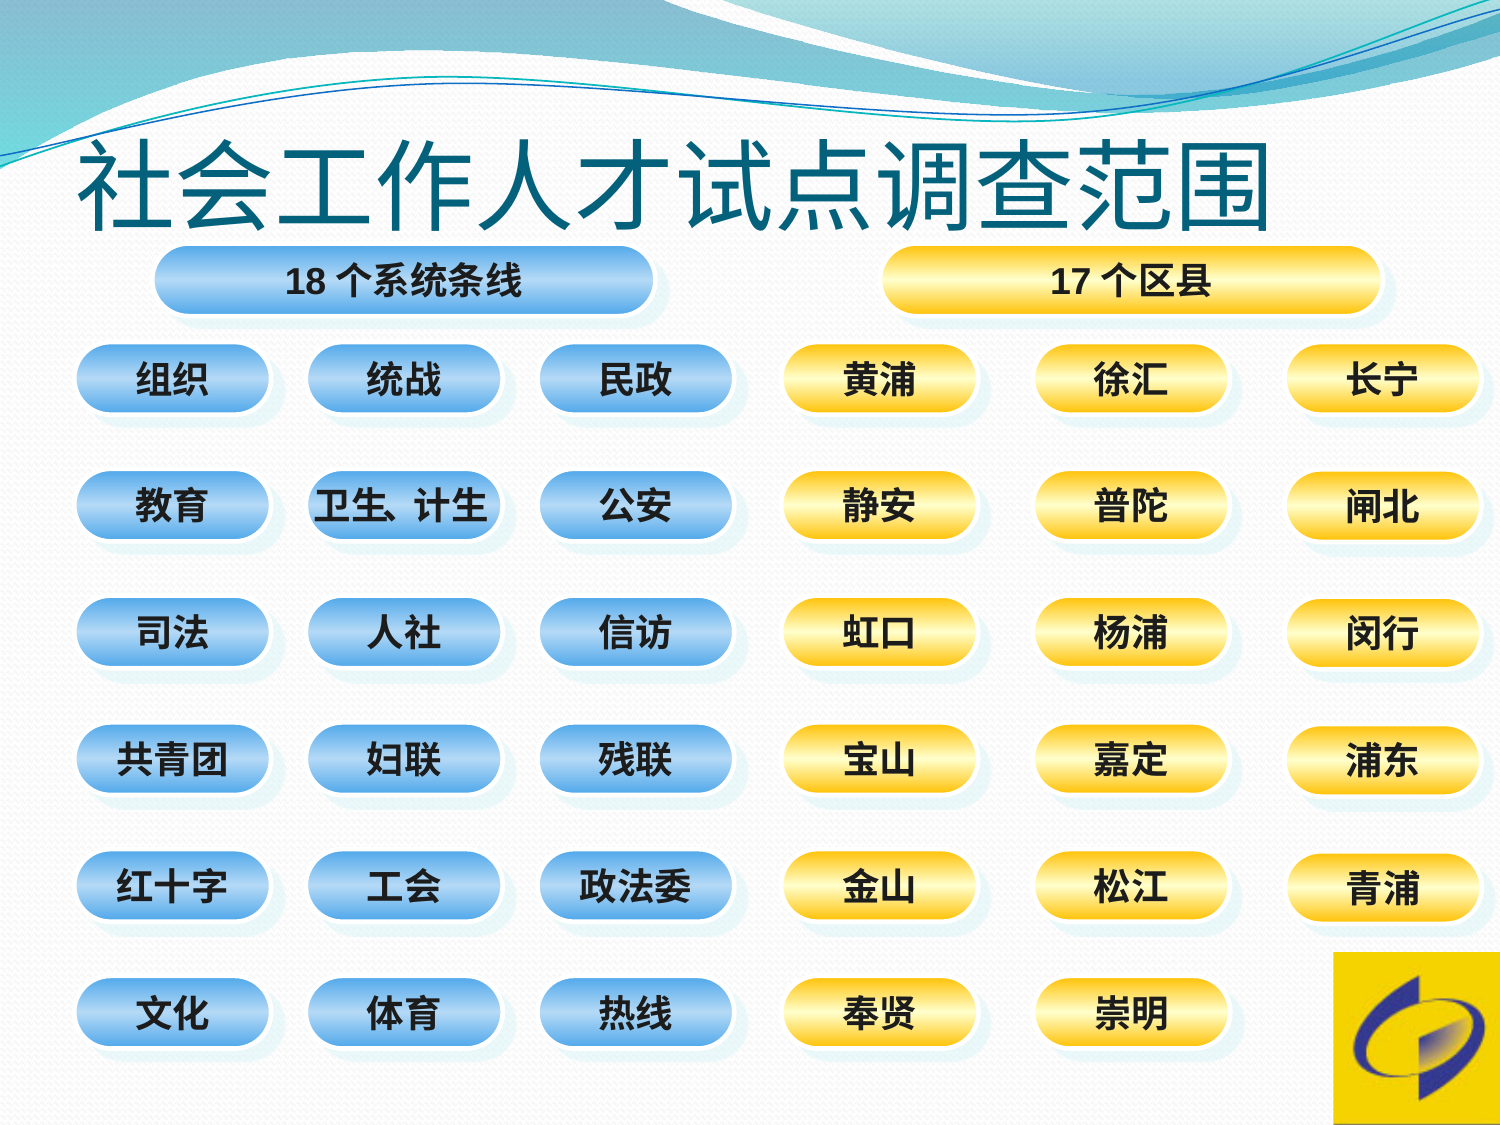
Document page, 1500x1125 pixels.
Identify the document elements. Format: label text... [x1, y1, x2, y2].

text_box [1032, 975, 1231, 1049]
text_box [288, 468, 514, 542]
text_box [1284, 596, 1482, 670]
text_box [780, 722, 979, 796]
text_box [73, 848, 272, 922]
picture [1333, 952, 1500, 1125]
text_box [1032, 468, 1231, 542]
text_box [151, 243, 656, 317]
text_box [73, 468, 272, 542]
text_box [305, 722, 503, 796]
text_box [780, 848, 979, 922]
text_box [780, 468, 979, 542]
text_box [1032, 848, 1231, 922]
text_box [537, 722, 735, 796]
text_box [305, 341, 503, 415]
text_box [1032, 595, 1231, 669]
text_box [879, 243, 1384, 317]
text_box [537, 848, 735, 922]
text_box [73, 722, 272, 796]
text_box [1032, 341, 1231, 415]
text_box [537, 975, 735, 1049]
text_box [73, 595, 272, 669]
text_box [305, 975, 503, 1049]
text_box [537, 468, 735, 542]
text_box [1032, 722, 1231, 796]
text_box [537, 595, 735, 669]
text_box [73, 975, 272, 1049]
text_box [305, 848, 503, 922]
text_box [305, 595, 503, 669]
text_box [1284, 723, 1482, 797]
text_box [1284, 850, 1483, 925]
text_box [1284, 469, 1482, 543]
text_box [73, 341, 272, 415]
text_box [780, 595, 979, 669]
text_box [537, 341, 735, 415]
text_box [1284, 341, 1482, 415]
title 社会工作人才试点调查范围 [75, 115, 1425, 244]
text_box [780, 975, 979, 1049]
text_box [780, 341, 979, 415]
